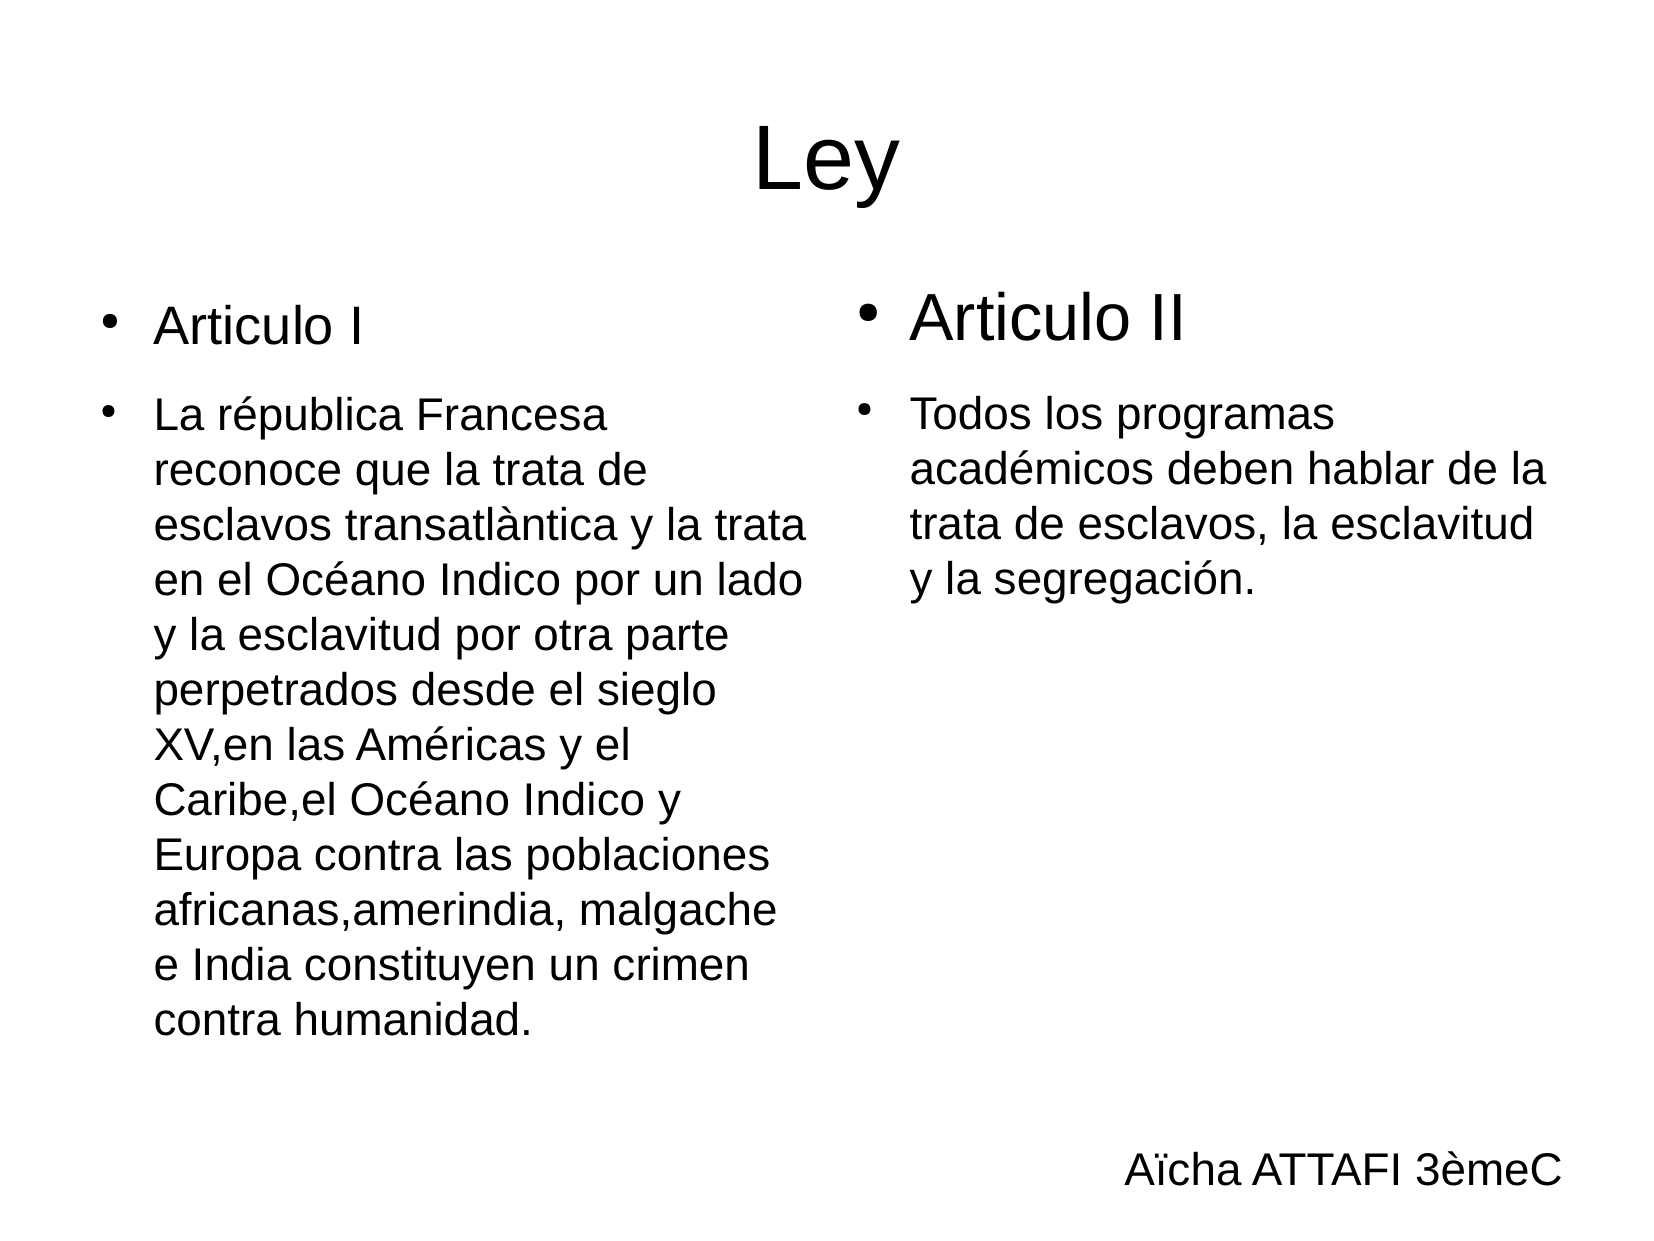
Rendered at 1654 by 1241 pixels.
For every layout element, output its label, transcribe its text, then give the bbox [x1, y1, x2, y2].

title Ley [82, 49, 1571, 257]
list Articulo I La républica Francesa reconoce que la trata de esclavos transatlàntica y la trata en el Océano Indico por un lado y la esclavitud por otra parte perpetrados desde el sieglo XV,en las Américas y el Caribe,el Océano Indico y Europa contra las poblaciones africanas,amerindia, malgache e India constituyen un crimen contra humanidad. [82, 290, 809, 1109]
list Articulo II Todos los programas académicos deben hablar de la trata de esclavos, la esclavitud y la segregación. Aïcha ATTAFI 3èmeC [838, 274, 1565, 1093]
